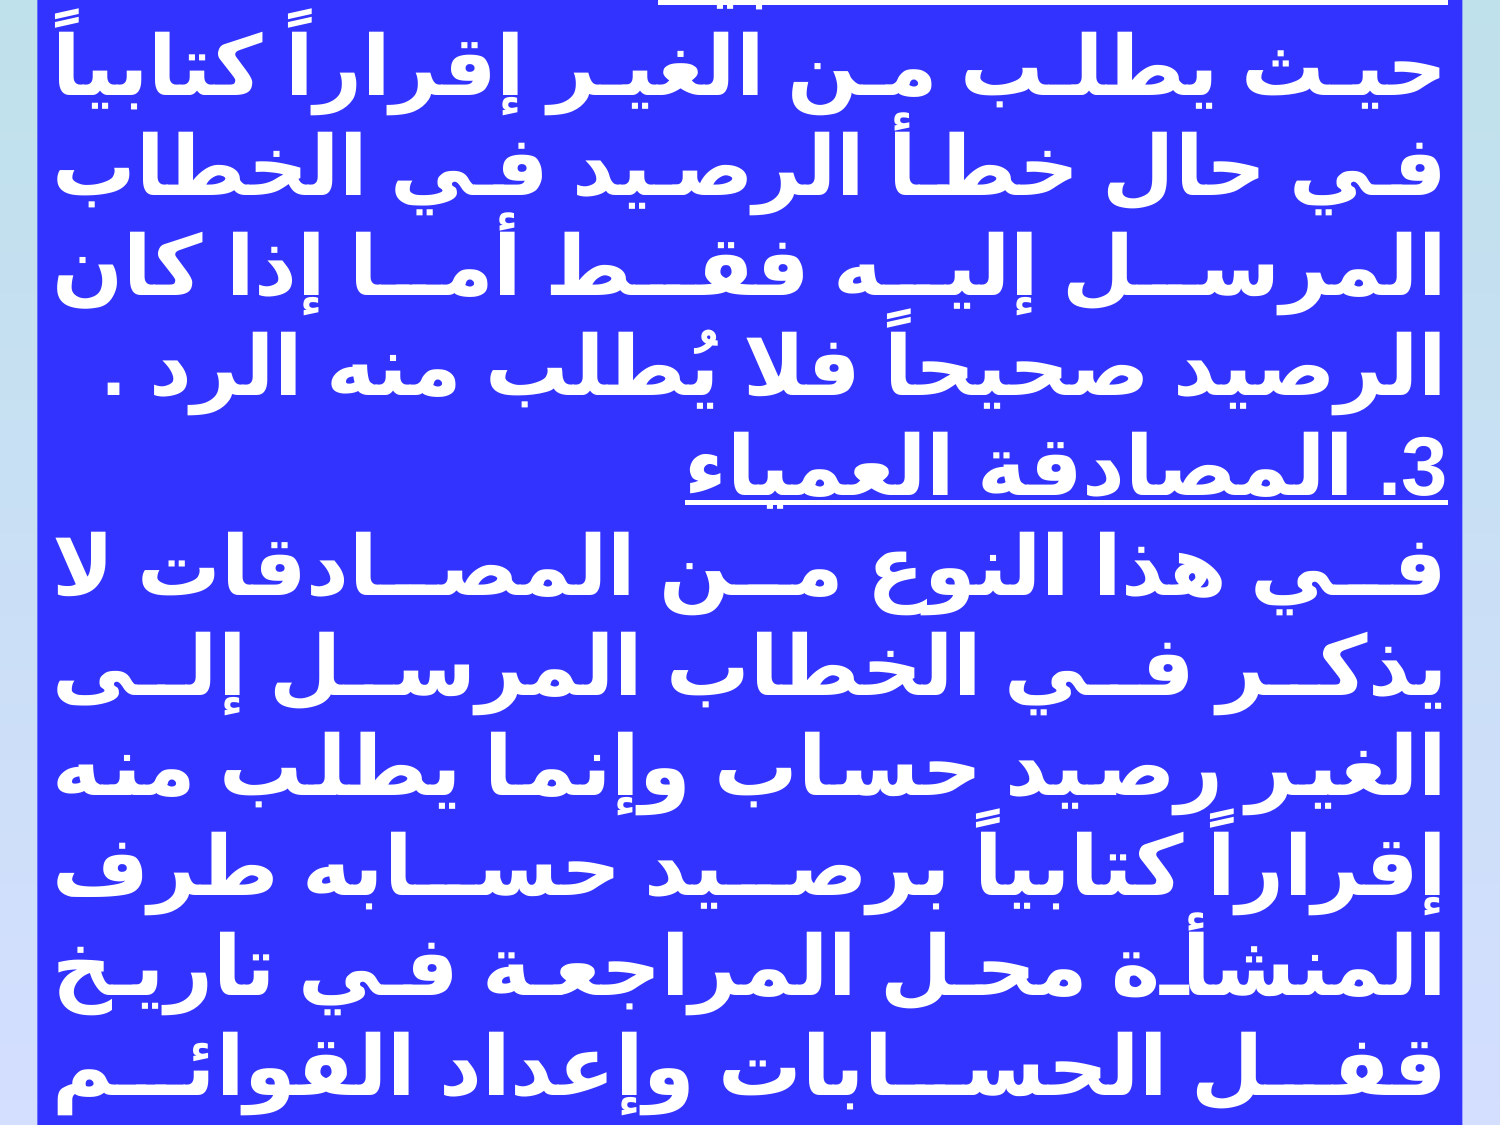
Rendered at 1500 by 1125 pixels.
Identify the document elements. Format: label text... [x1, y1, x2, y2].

text_box 2. المصادقة السلبية حيث يطلب من الغير إقراراً كتابياً في حال خطأ الرصيد في الخطاب المرسل إليه فقط أما إذا كان الرصيد صحيحاً فلا يُطلب منه الرد . 3. المصادقة العمياء في هذا النوع من المصادقات لا يذكر في الخطاب المرسل إلى الغير رصيد حساب وإنما يطلب منه إقراراً كتابياً برصيد حسابه طرف المنشأة محل المراجعة في تاريخ قفل الحسابات وإعداد القوائم المالية . [37, 0, 1463, 1125]
